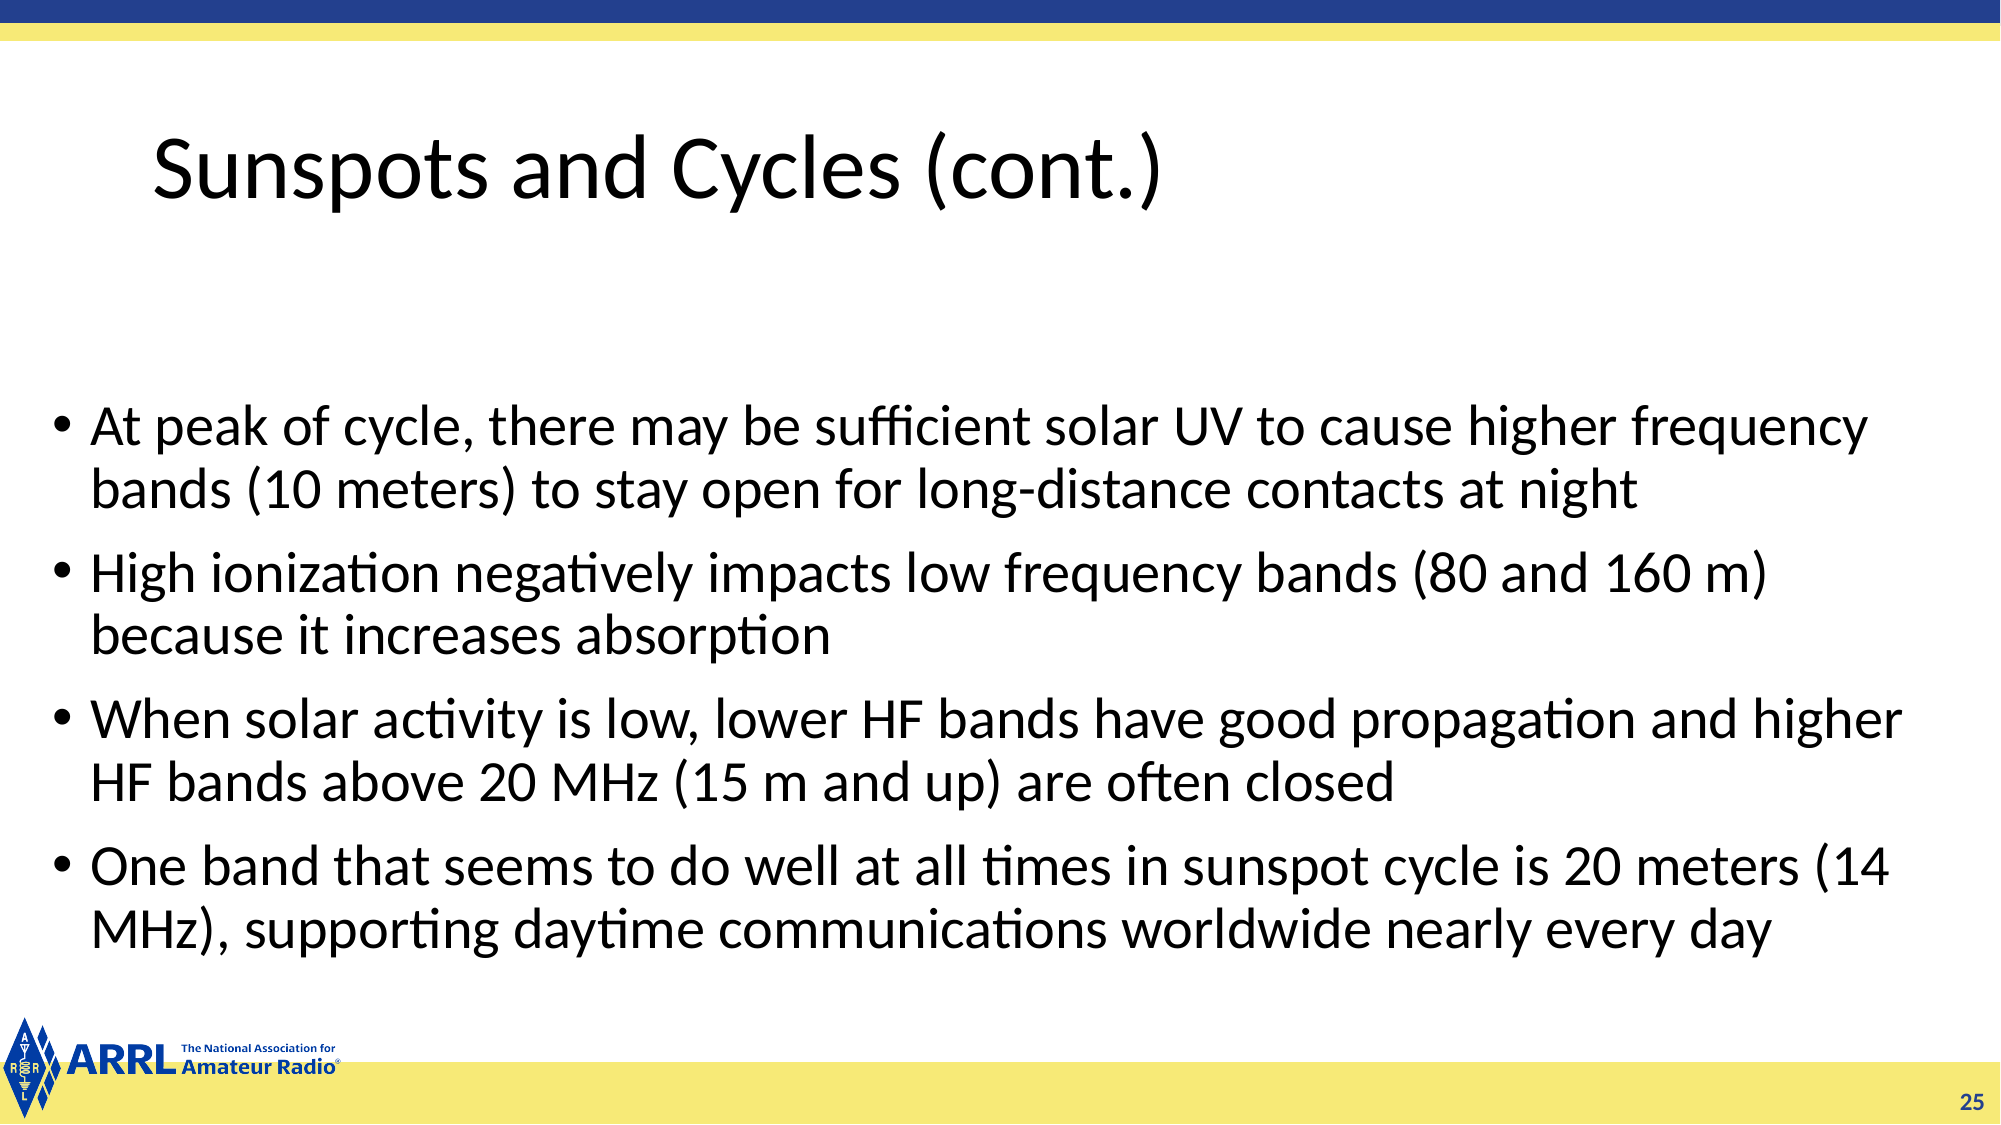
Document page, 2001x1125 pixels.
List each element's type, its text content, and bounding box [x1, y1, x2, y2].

list At peak of cycle, there may be sufficient solar UV to cause higher frequency bands (10 meters) to stay open for long-distance contacts at night High ionization negatively impacts low frequency bands (80 and 160 m) because it increases absorption When solar activity is low, lower HF bands have good propagation and higher HF bands above 20 MHz (15 m and up) are often closed One band that seems to do well at all times in sunspot cycle is 20 meters (14 MHz), supporting daytime communications worldwide nearly every day [37, 387, 1950, 1075]
title Sunspots and Cycles (cont.) [137, 59, 1863, 278]
picture [1, 1015, 342, 1121]
